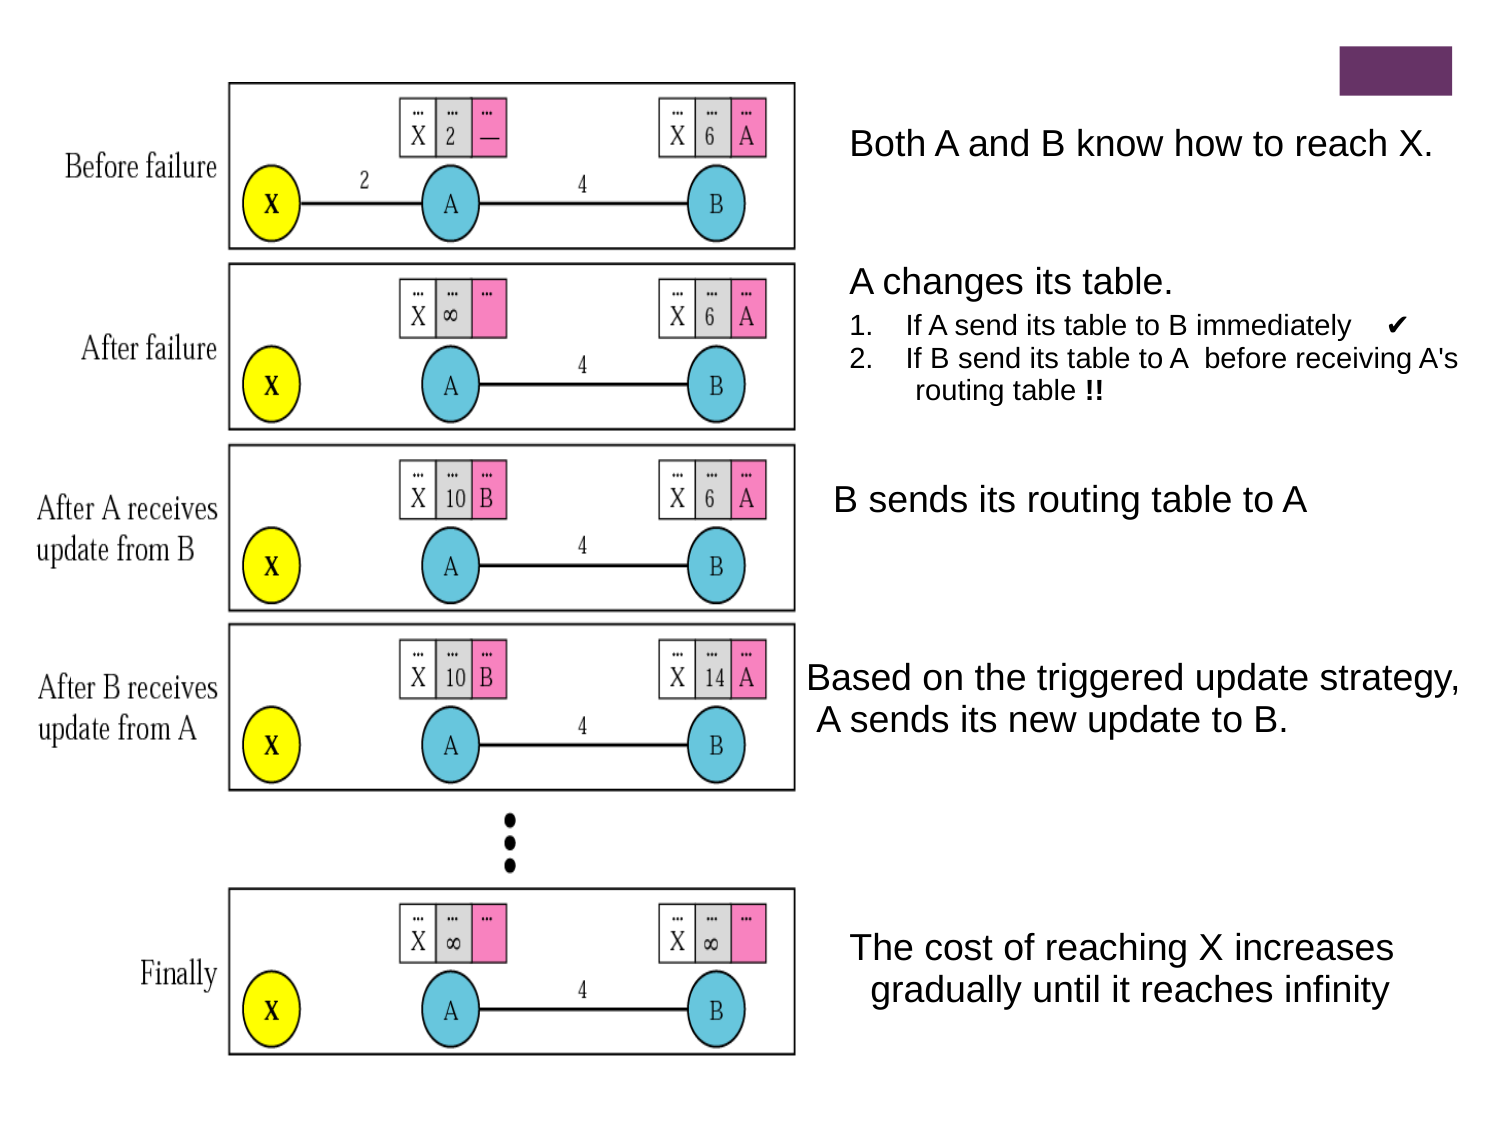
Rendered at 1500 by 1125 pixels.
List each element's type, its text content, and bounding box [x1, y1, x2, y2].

text_box A changes its table. [834, 253, 1500, 302]
text_box B sends its routing table to A [818, 471, 1323, 529]
text_box Both A and B know how to reach X. [834, 116, 1500, 173]
text_box If A send its table to B immediately ✔ If B send its table to A before receiving A's routing table !! [834, 302, 1500, 415]
picture [35, 81, 796, 1057]
text_box The cost of reaching X increases gradually until it reaches infinity [834, 919, 1500, 1018]
text_box Based on the triggered update strategy, A sends its new update to B. [803, 649, 1476, 749]
